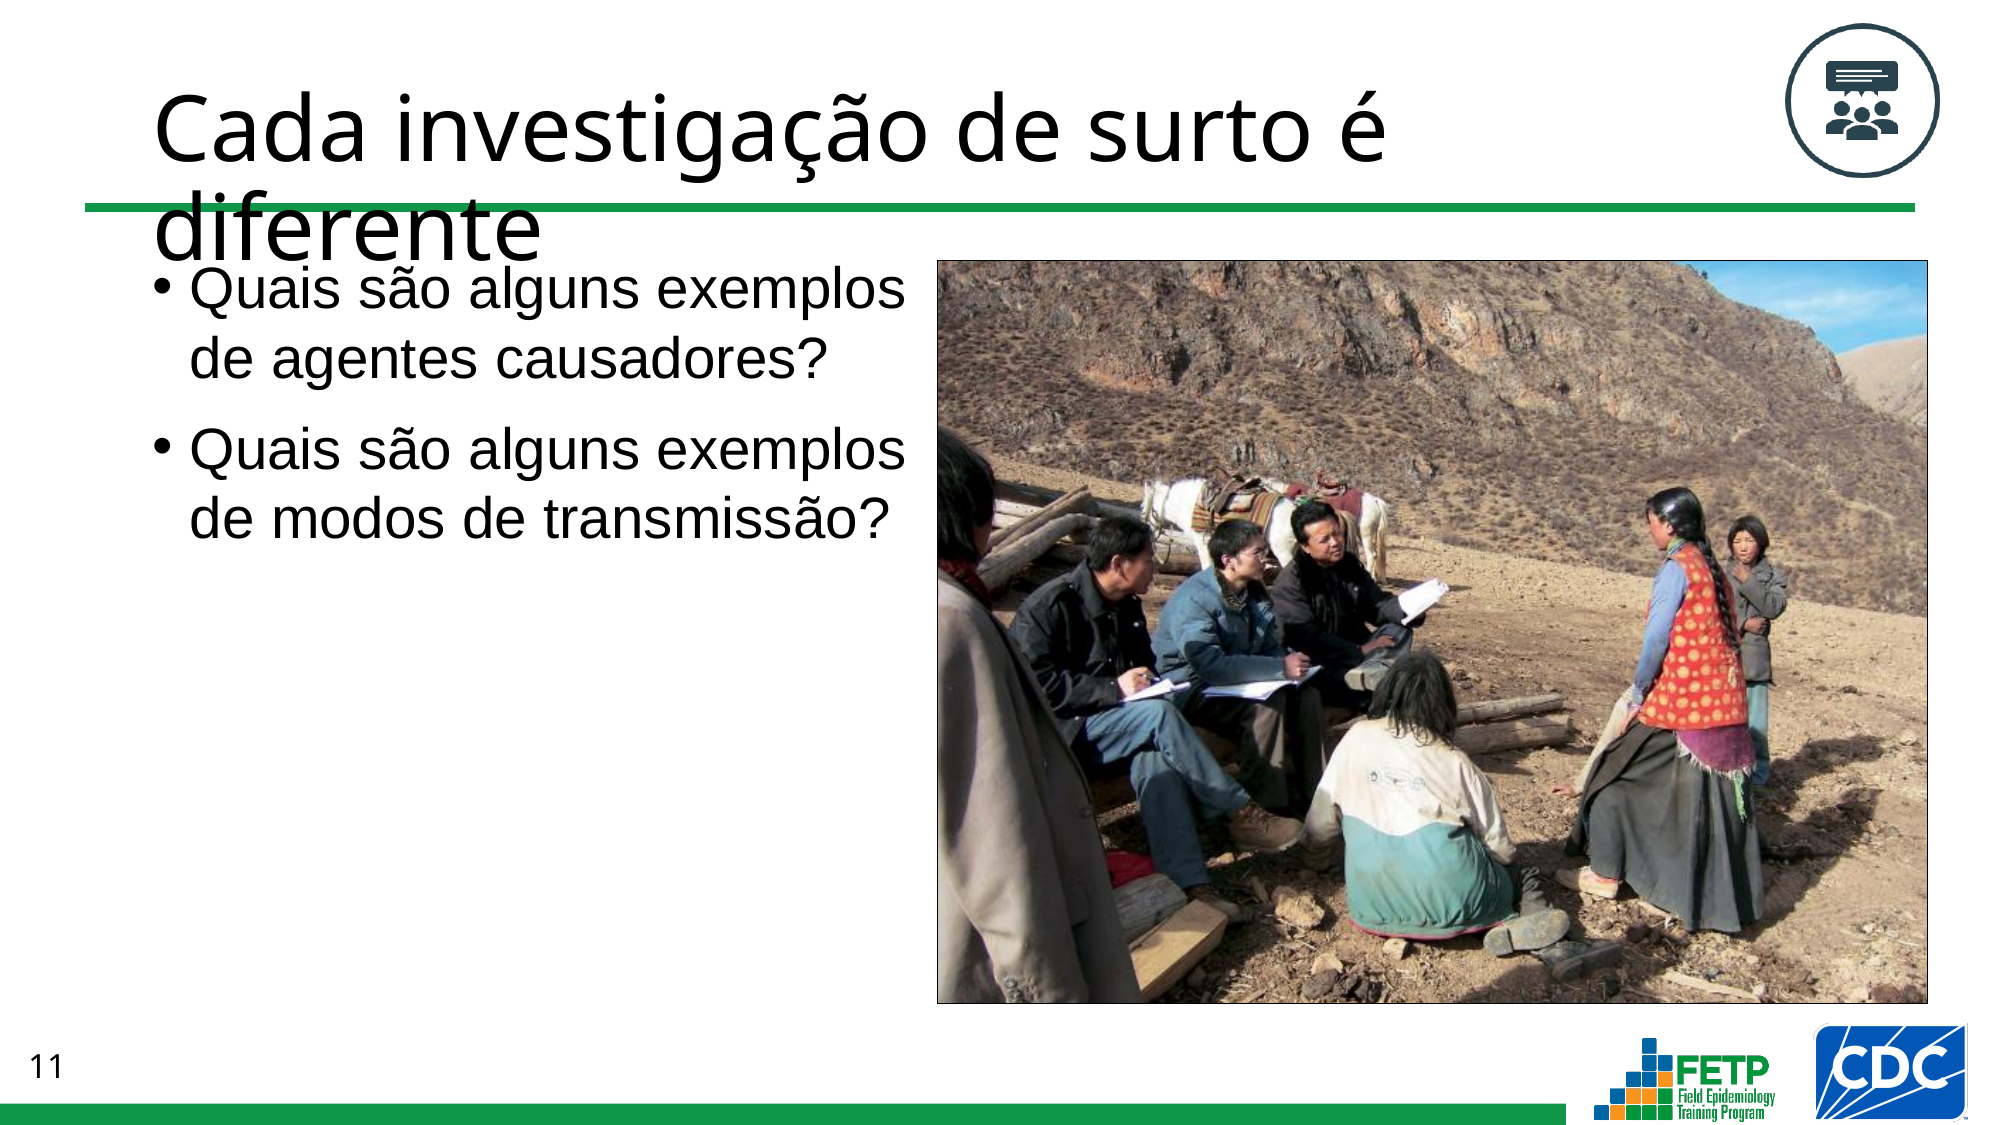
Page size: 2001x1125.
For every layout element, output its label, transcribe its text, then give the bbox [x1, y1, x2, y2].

picture [1785, 23, 1940, 178]
list Quais são alguns exemplos de agentes causadores? Quais são alguns exemplos de modos de transmissão? [137, 242, 938, 1004]
title Cada investigação de surto é diferente [137, 75, 1738, 207]
picture [937, 260, 1928, 1004]
picture [1594, 1038, 1775, 1122]
picture [1813, 1023, 1968, 1122]
